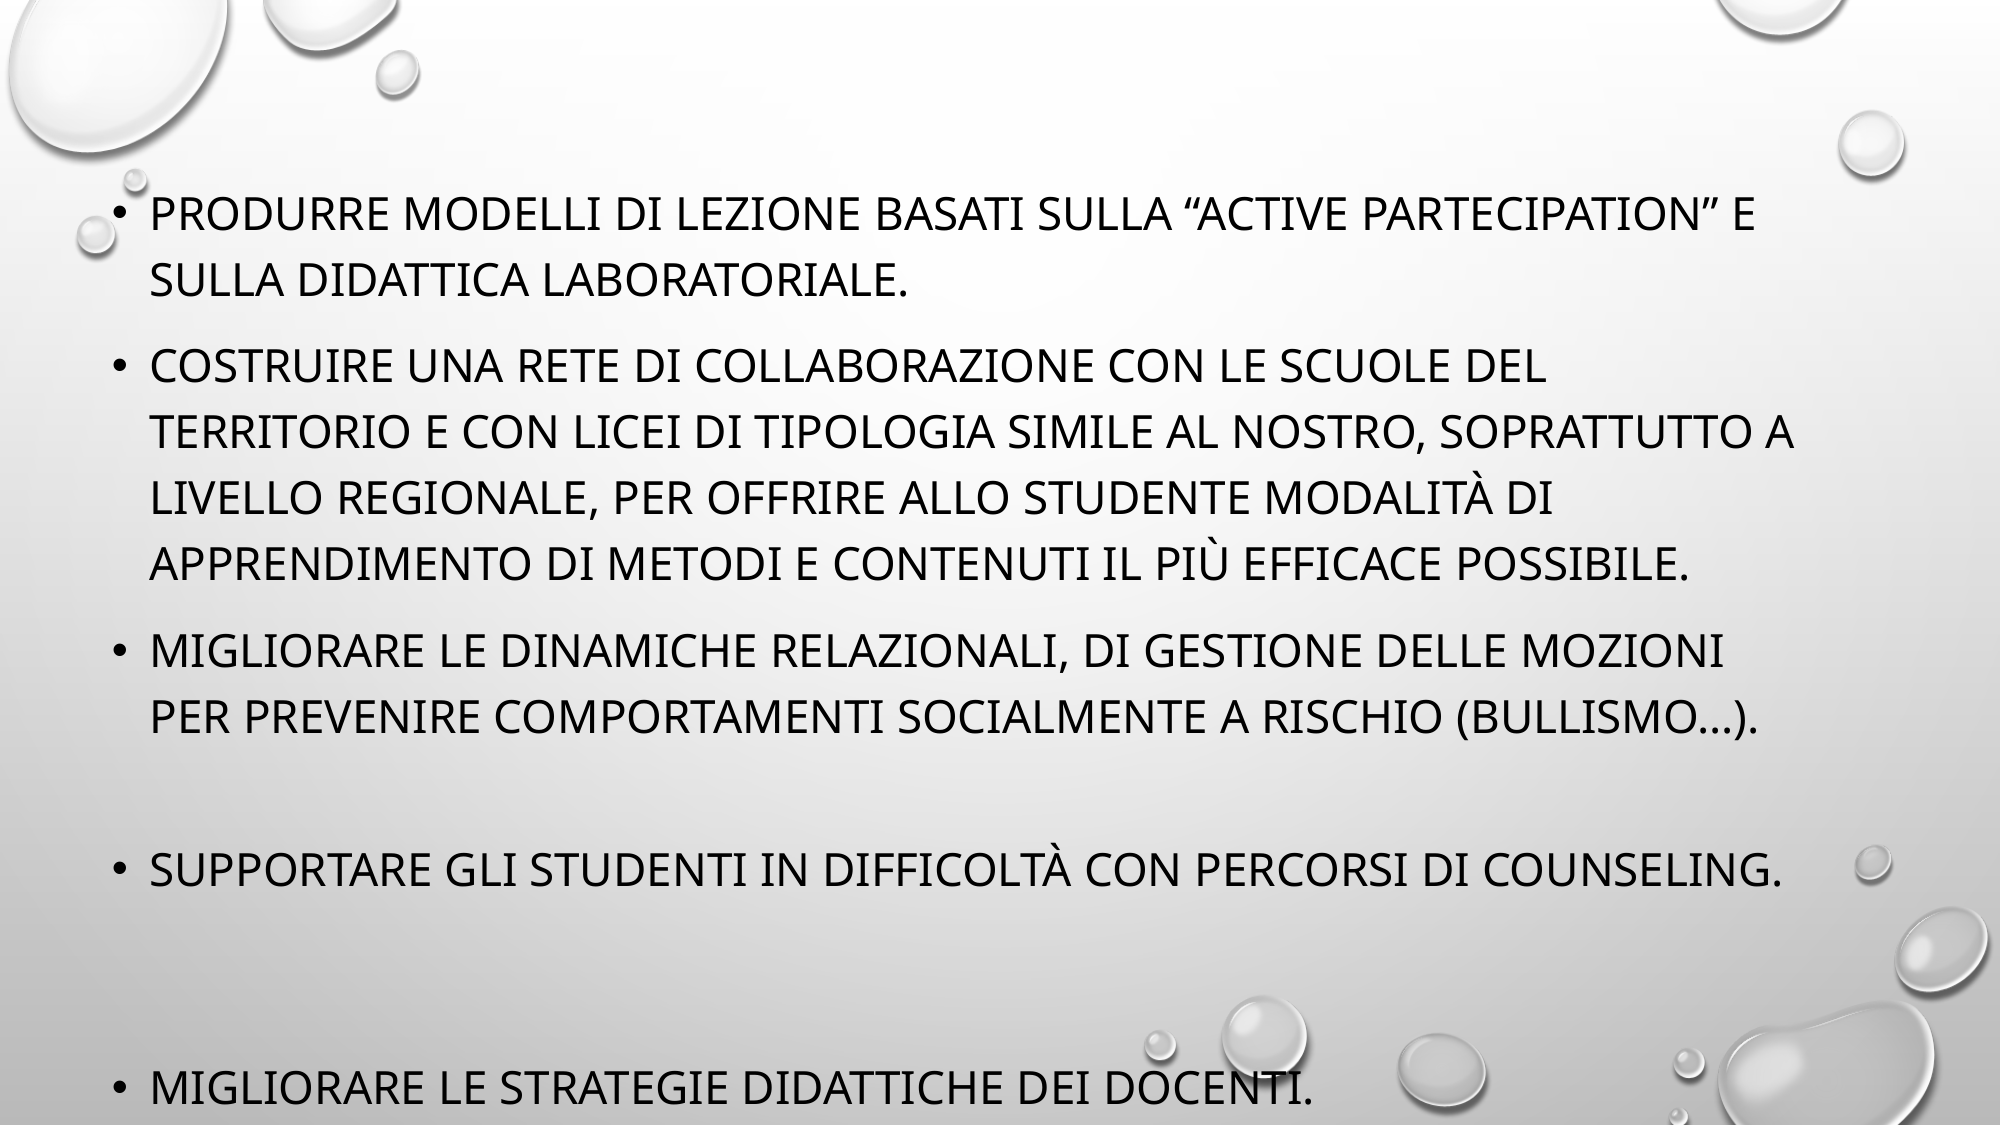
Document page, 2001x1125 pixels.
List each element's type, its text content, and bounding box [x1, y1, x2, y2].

list Produrre modelli di lezione basati sulla “active partecipation” e sulla didattica laboratoriale. Costruire una rete di collaborazione con le scuole del territorio e con licei di tipologia simile al nostro, soprattutto a livello regionale, per offrire allo studente modalità di apprendimento di metodi e contenuti il più efficace possibile. Migliorare le dinamiche relazionali, di gestione delle mozioni per prevenire comportamenti socialmente a rischio (bullismo…). Supportare gli studenti in difficoltà con percorsi di counseling. Migliorare le strategie didattiche dei docenti. [96, 165, 1822, 1100]
picture [0, 0, 2000, 1125]
